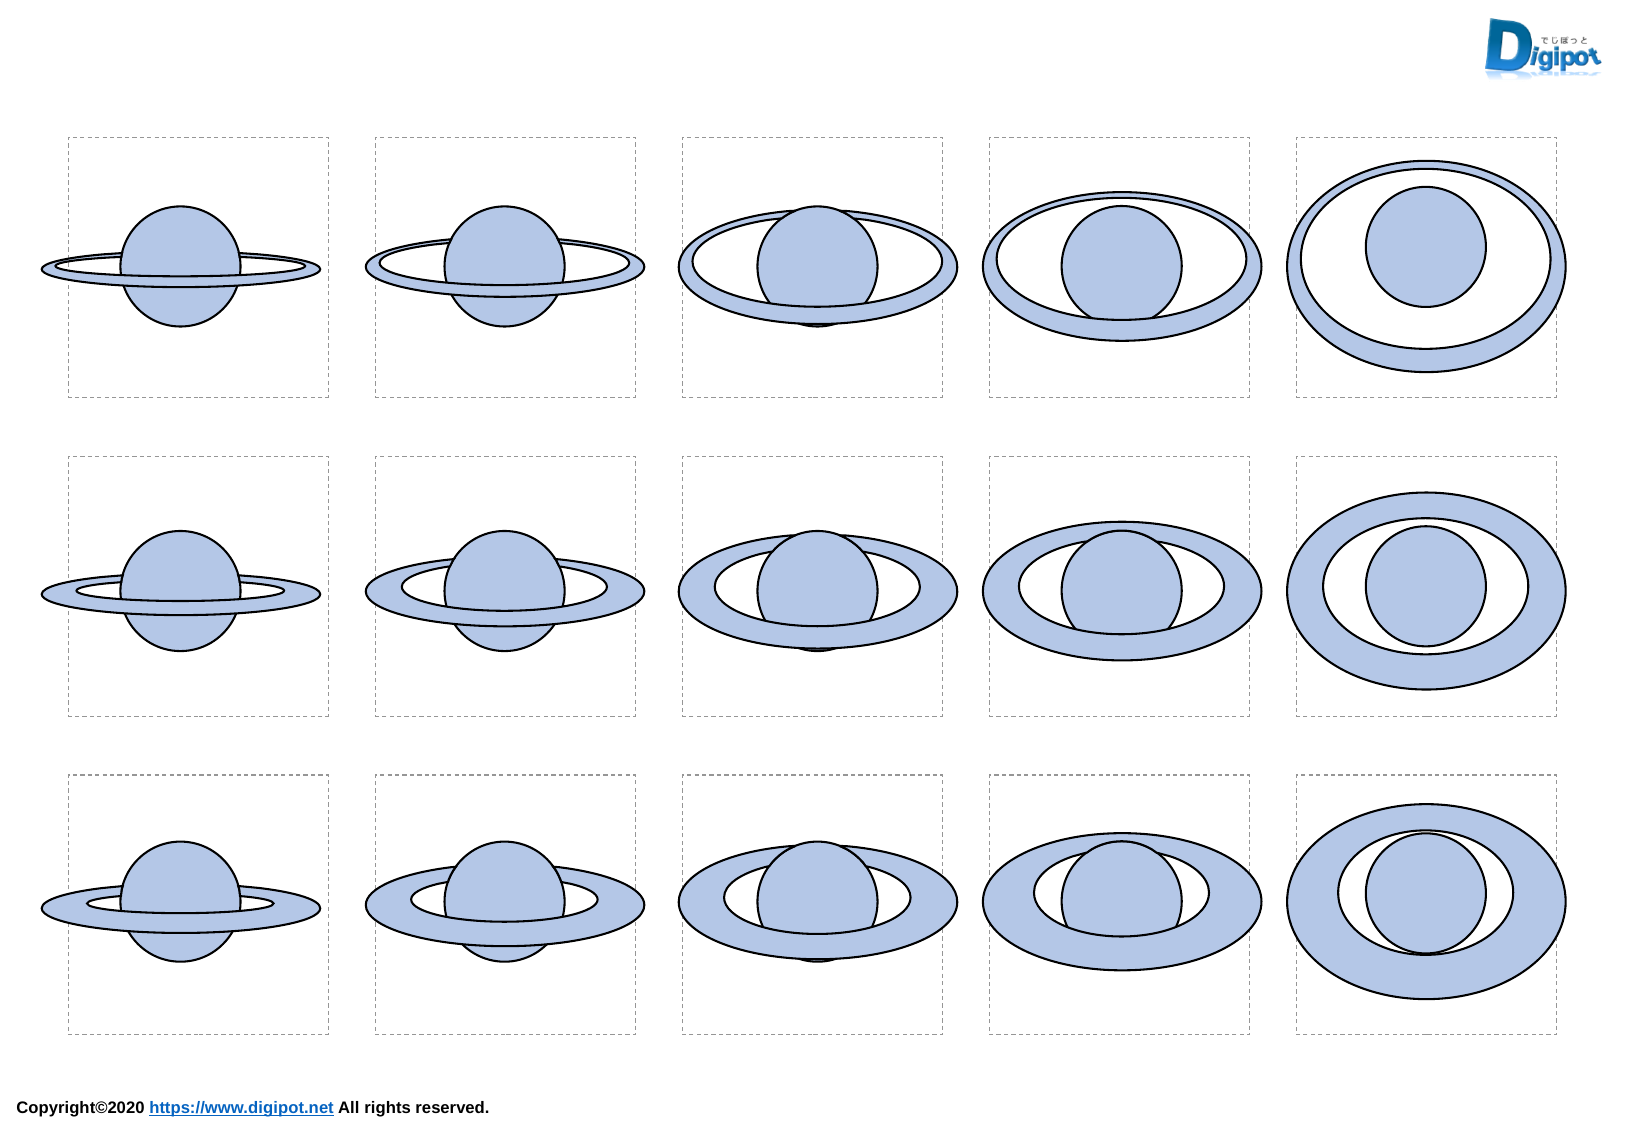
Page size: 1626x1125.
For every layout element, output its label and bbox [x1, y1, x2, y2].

text_box [41, 206, 321, 327]
text_box [982, 521, 1262, 661]
text_box [1287, 160, 1566, 373]
text_box [1287, 804, 1566, 1000]
text_box [678, 841, 958, 962]
text_box [365, 530, 645, 652]
text_box [365, 206, 645, 327]
picture [1485, 18, 1602, 82]
text_box [1287, 492, 1566, 690]
text_box [678, 206, 958, 327]
text_box [365, 841, 645, 962]
text_box [982, 192, 1262, 341]
text_box [41, 530, 321, 652]
text_box [982, 833, 1262, 971]
text_box [41, 841, 321, 962]
text_box [678, 530, 958, 652]
